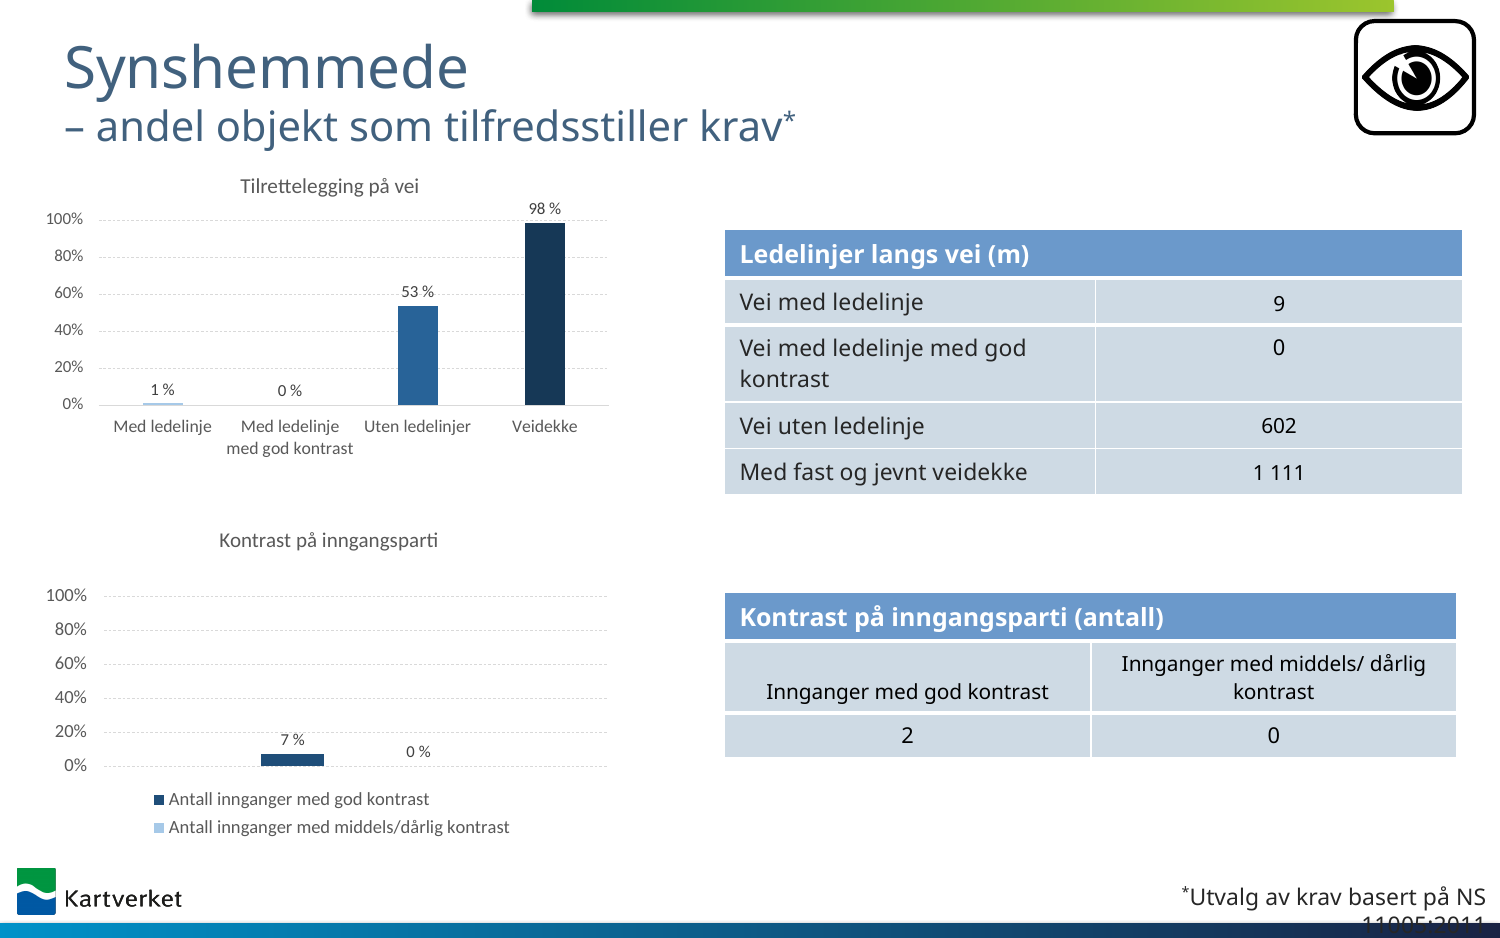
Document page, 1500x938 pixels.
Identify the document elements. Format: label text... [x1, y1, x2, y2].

picture [41, 166, 619, 492]
text_box Synshemmede – andel objekt som tilfredsstiller krav* [49, 24, 1431, 158]
table_header Kontrast på inngangsparti (antall) [725, 593, 1456, 639]
table_cell Med fast og jevnt veidekke [725, 449, 1095, 494]
table_cell 2 [725, 715, 1090, 757]
table_cell 0 [1092, 715, 1456, 757]
table_cell Vei med ledelinje med god kontrast [725, 327, 1095, 401]
table_cell Vei med ledelinje [725, 280, 1095, 323]
table_cell Vei uten ledelinje [725, 403, 1095, 448]
picture [41, 520, 617, 846]
table_cell Innganger med god kontrast [725, 643, 1090, 711]
table_cell 0 [1096, 327, 1462, 401]
table_cell 9 [1096, 280, 1462, 323]
table_cell 602 [1096, 403, 1462, 448]
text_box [1355, 20, 1475, 134]
table_cell 1 111 [1096, 449, 1462, 494]
table_header Ledelinjer langs vei (m) [725, 230, 1462, 276]
text_box *Utvalg av krav basert på NS 11005:2011 [1068, 873, 1500, 938]
table_cell Innganger med middels/ dårlig kontrast [1092, 643, 1456, 711]
